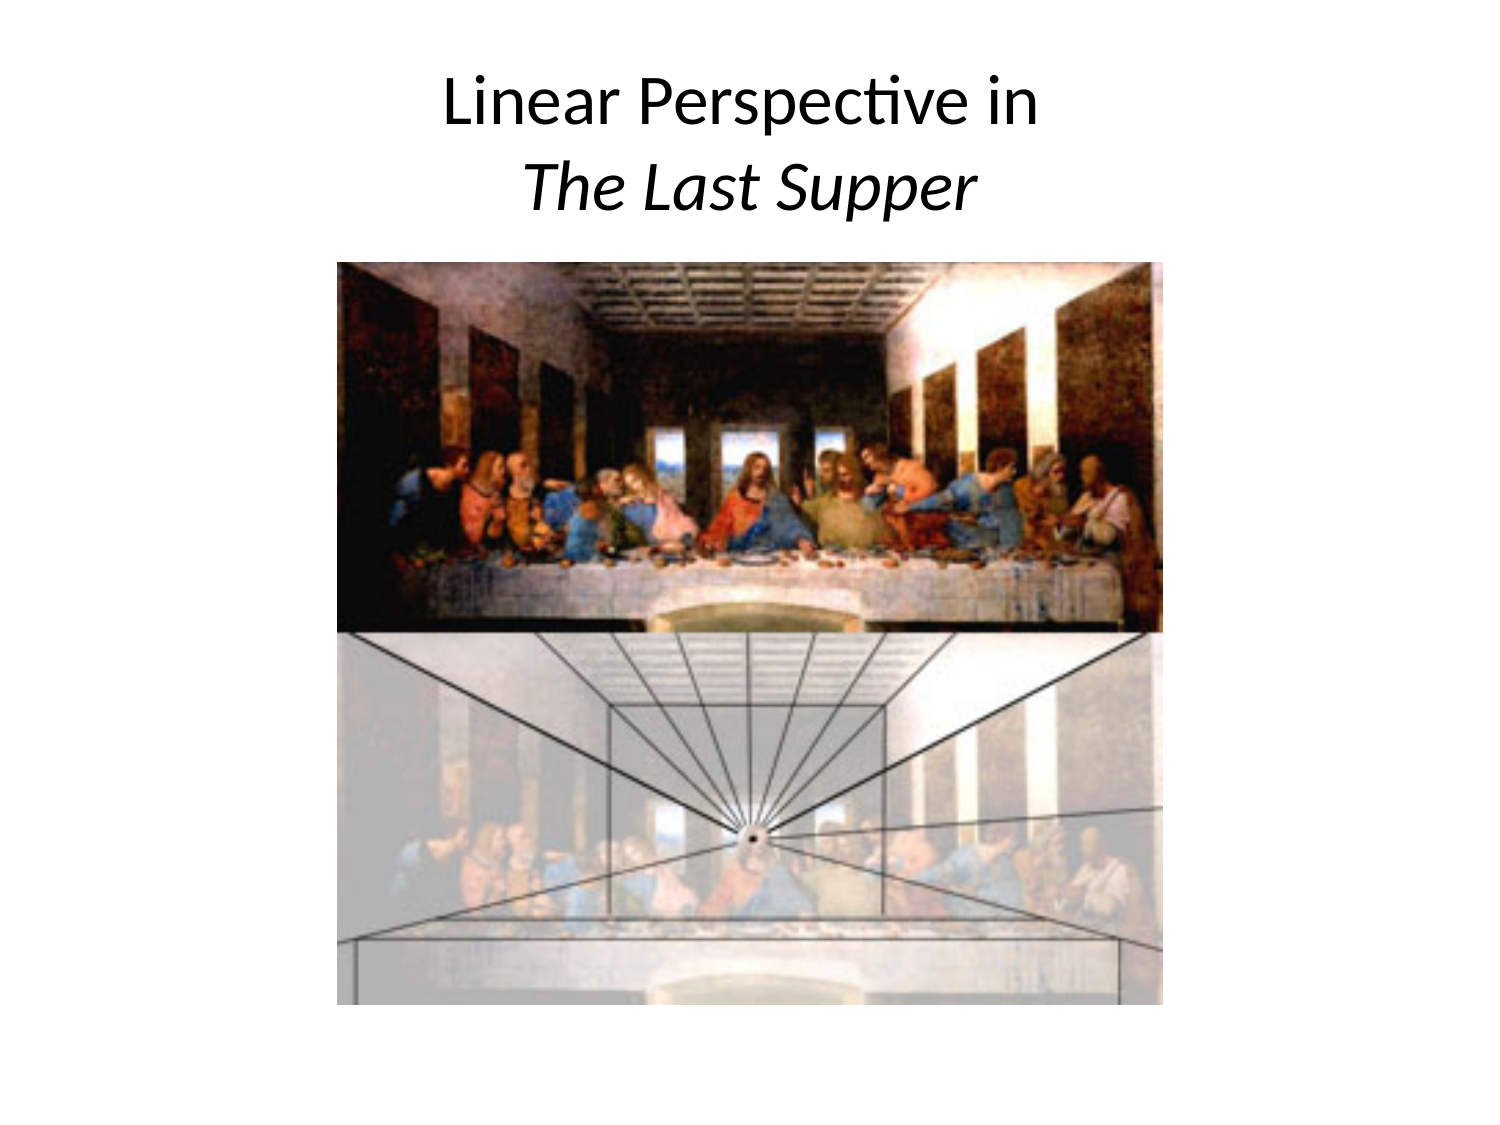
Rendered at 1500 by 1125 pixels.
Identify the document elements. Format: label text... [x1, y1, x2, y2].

title Linear Perspective in The Last Supper [75, 45, 1425, 233]
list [74, 262, 1426, 1006]
